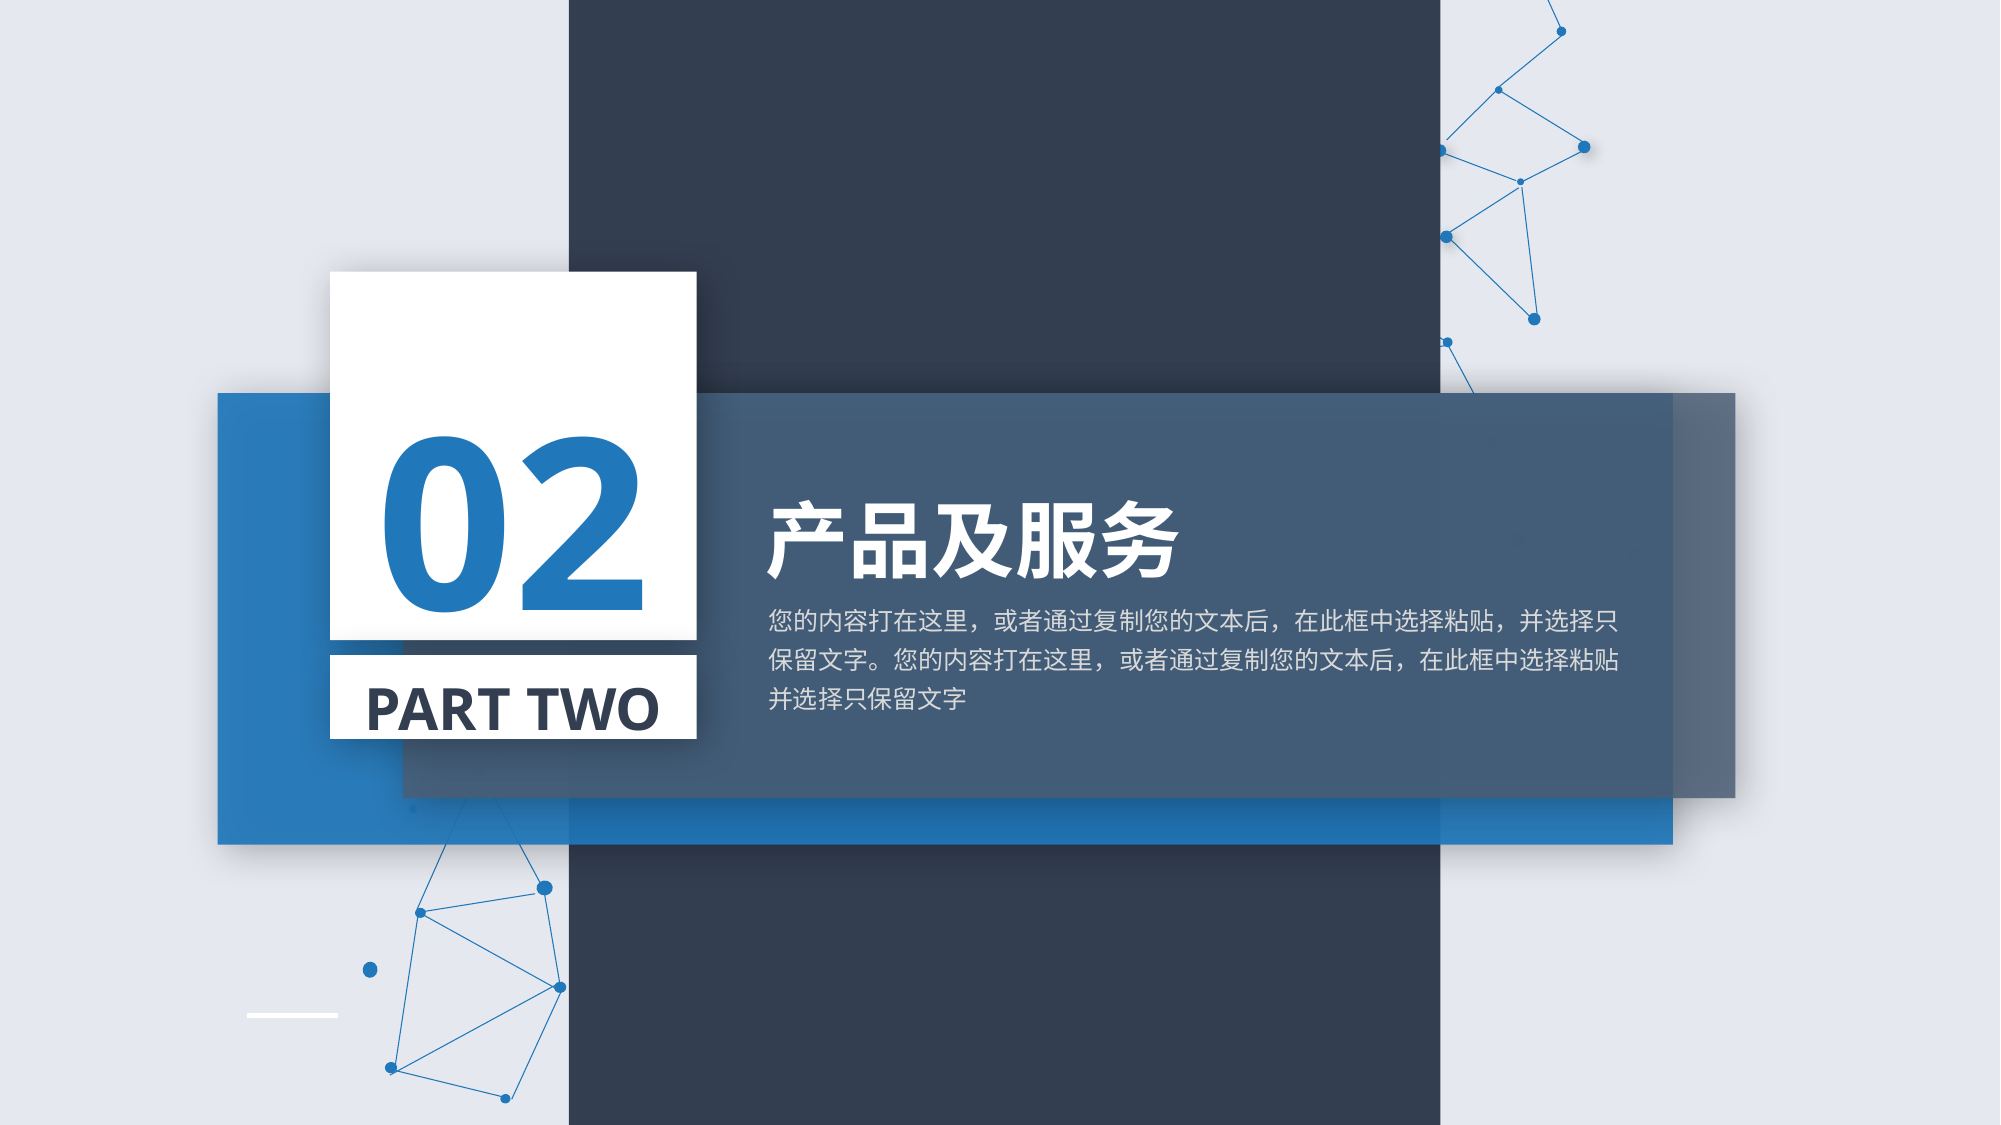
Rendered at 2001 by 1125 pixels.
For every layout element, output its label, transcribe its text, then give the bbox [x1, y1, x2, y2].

text_box [216, 392, 1674, 846]
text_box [292, 271, 735, 641]
text_box [402, 392, 1736, 799]
text_box 您的内容打在这里，或者通过复制您的文本后，在此框中选择粘贴，并选择只保留文字。您的内容打在这里，或者通过复制您的文本后，在此框中选择粘贴并选择只保留文字 [753, 589, 1636, 721]
text_box 产品及服务 [750, 451, 1448, 596]
text_box PART TWO [329, 654, 698, 740]
